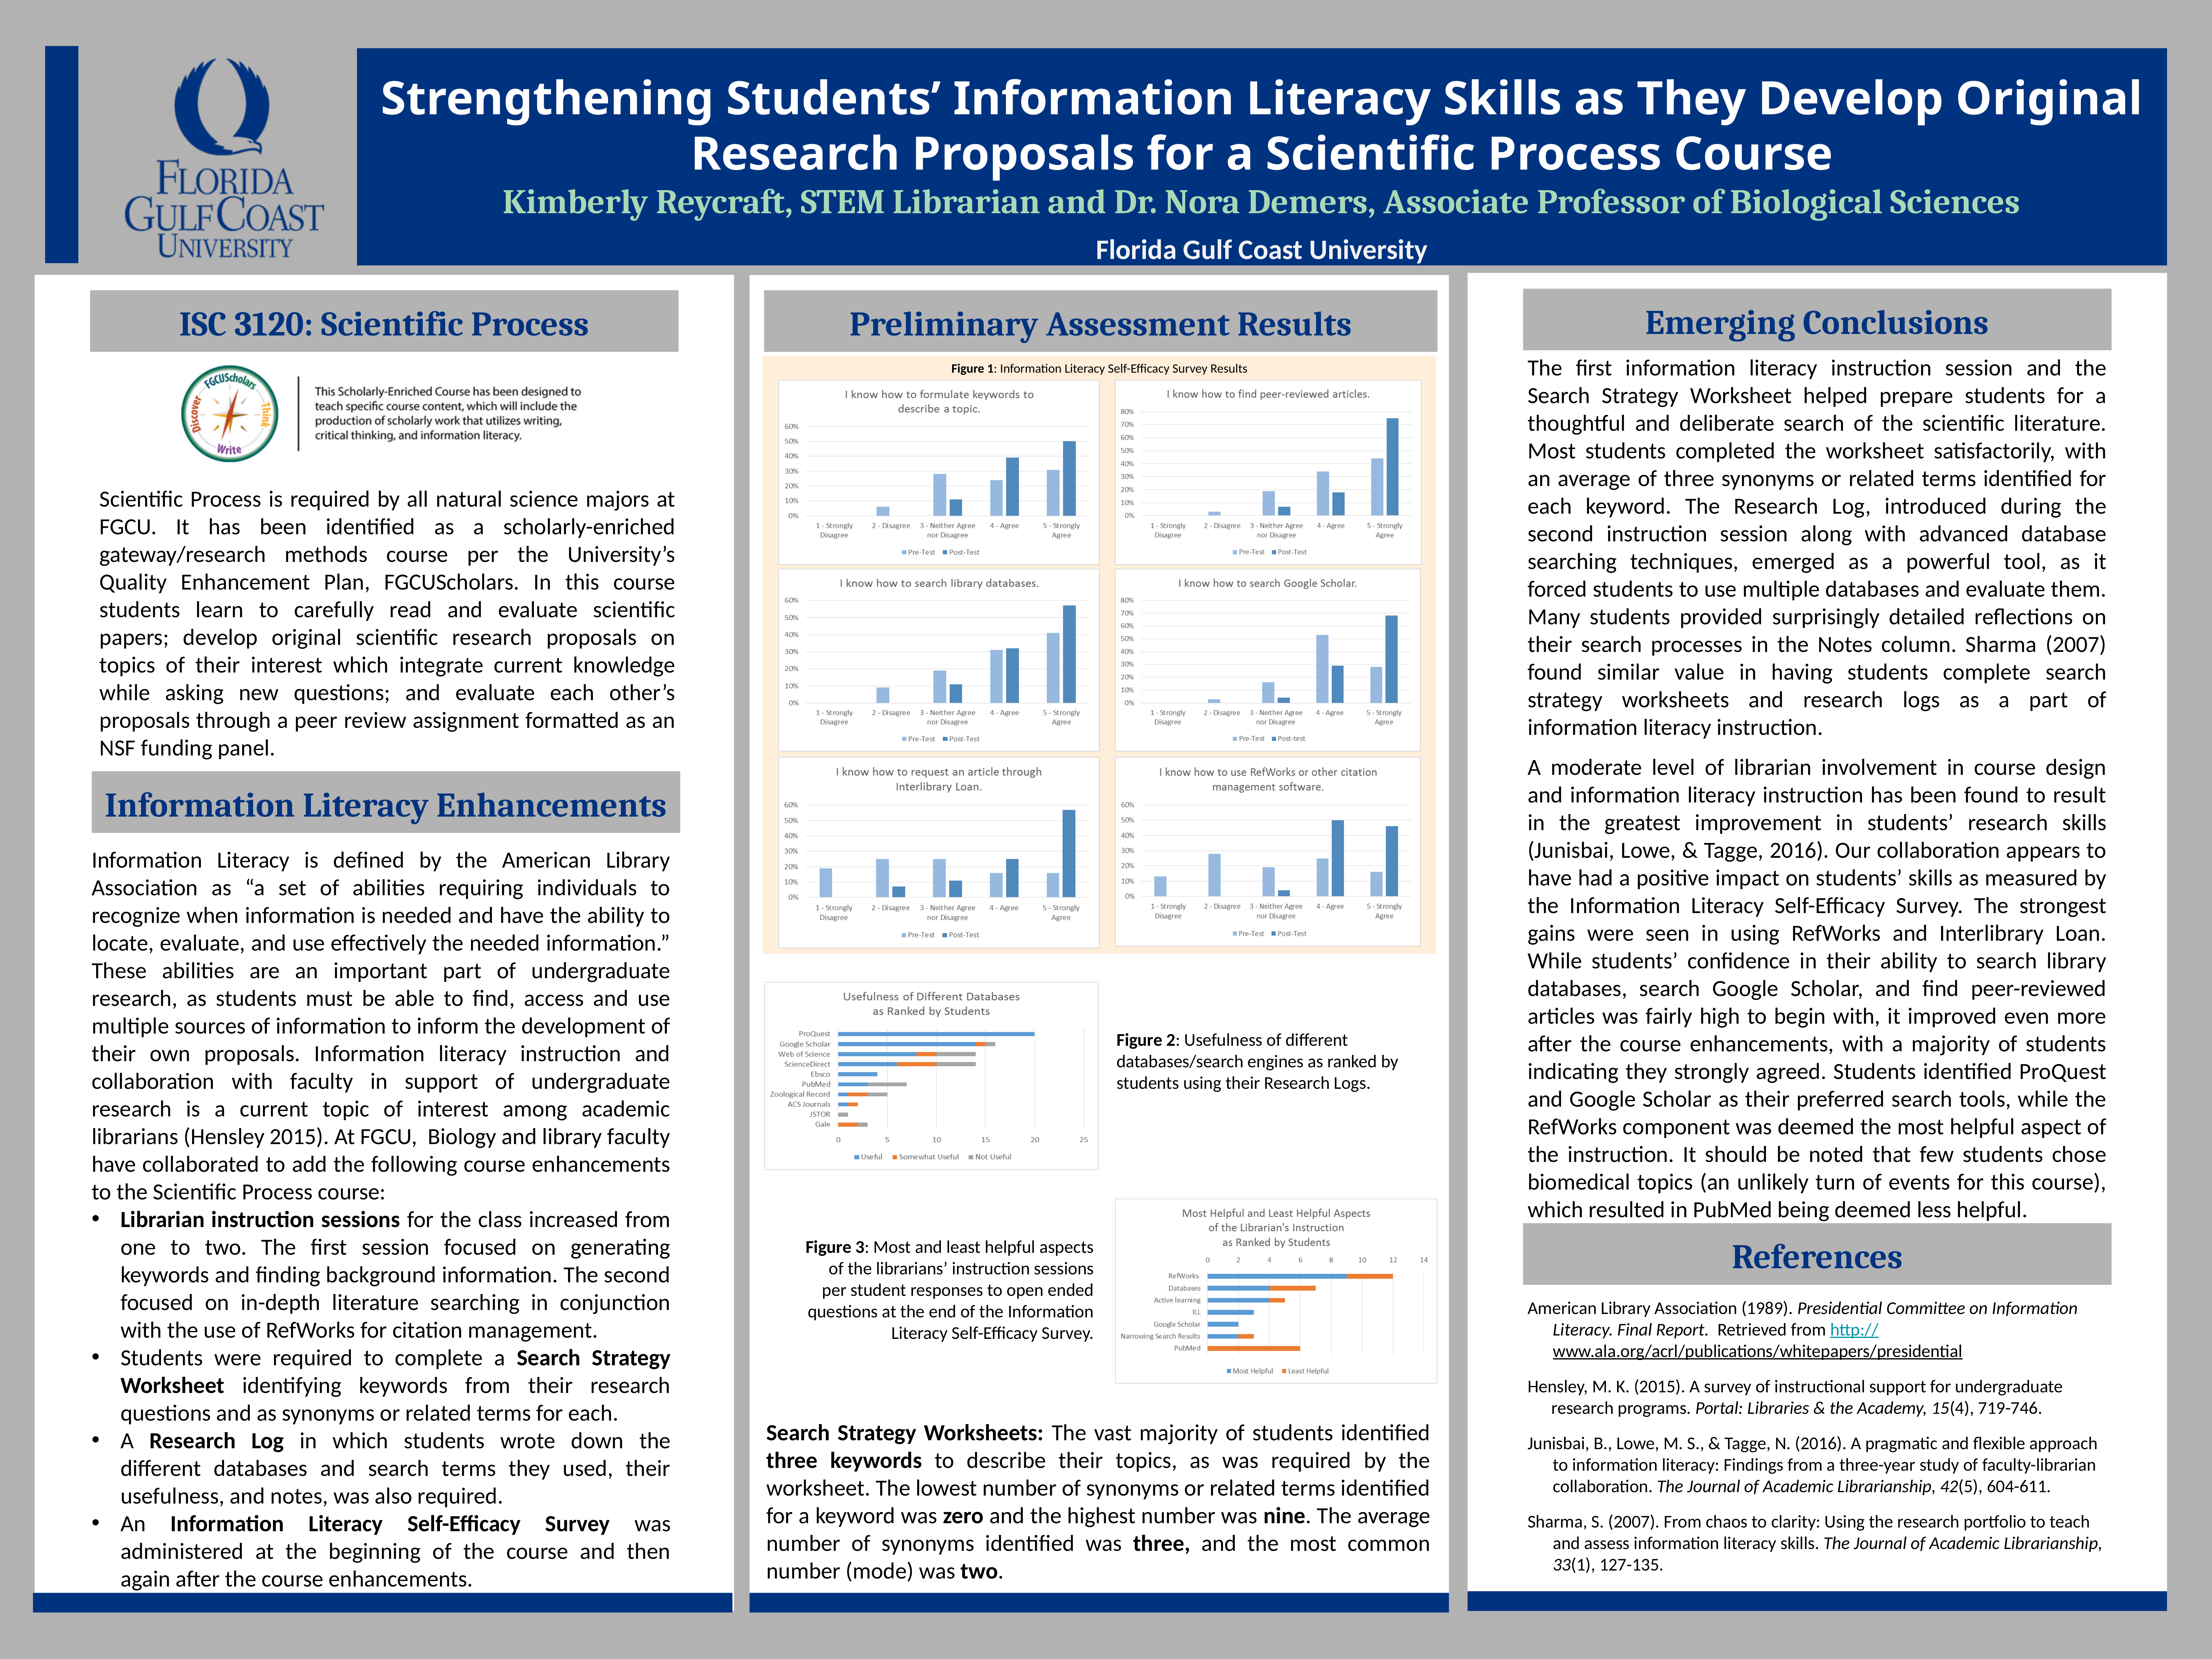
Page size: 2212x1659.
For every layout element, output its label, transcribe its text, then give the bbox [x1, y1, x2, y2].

text_box [1467, 273, 2167, 1591]
picture [1115, 757, 1421, 947]
text_box Search Strategy Worksheets: The vast majority of students identified three keywords to describe their topics, as was required by the worksheet. The lowest number of synonyms or related terms identified for a keyword was zero and the highest number was nine. The average number of synonyms identified was three, and the most common number (mode) was two. [762, 1415, 1435, 1586]
text_box [33, 1593, 733, 1613]
text_box Figure 1: Information Literacy Self-Efficacy Survey Results [778, 358, 1421, 378]
picture [778, 379, 1100, 565]
picture [84, 48, 351, 261]
text_box [34, 275, 734, 1611]
text_box References [1523, 1223, 2112, 1285]
text_box Strengthening Students’ Information Literacy Skills as They Develop Original Research Proposals for a Scientific Process Course Kimberly Reycraft, STEM Librarian and Dr. Nora Demers, Associate Professor of Biological Sciences Florida Gulf Coast University [357, 42, 2167, 267]
text_box Emerging Conclusions [1523, 288, 2112, 350]
picture [778, 569, 1100, 751]
text_box [1467, 1591, 2167, 1611]
picture [1115, 379, 1422, 565]
text_box [762, 355, 1436, 954]
picture [175, 361, 586, 469]
text_box Figure 3: Most and least helpful aspects of the librarians’ instruction sessions per student responses to open ended questions at the end of the Information Literacy Self-Efficacy Survey. [796, 1233, 1099, 1345]
text_box Figure 2: Usefulness of different databases/search engines as ranked by students using their Research Logs. [1112, 1026, 1409, 1095]
picture [764, 982, 1099, 1171]
picture [1115, 569, 1421, 751]
text_box [45, 46, 79, 263]
text_box The first information literacy instruction session and the Search Strategy Worksheet helped prepare students for a thoughtful and deliberate search of the scientific literature. Most students completed the worksheet satisfactorily, with an average of three synonyms or related terms identified for each keyword. The Research Log, introduced during the second instruction session along with advanced database searching techniques, emerged as a powerful tool, as it forced students to use multiple databases and evaluate them. Many students provided surprisingly detailed reflections on their search processes in the Notes column. Sharma (2007) found similar value in having students complete search strategy worksheets and research logs as a part of information literacy instruction. A moderate level of librarian involvement in course design and information literacy instruction has been found to result in the greatest improvement in students’ research skills (Junisbai, Lowe, & Tagge, 2016). Our collaboration appears to have had a positive impact on students’ skills as measured by the Information Literacy Self-Efficacy Survey. The strongest gains were seen in using RefWorks and Interlibrary Loan. While students’ confidence in their ability to search library databases, search Google Scholar, and find peer-reviewed articles was fairly high to begin with, it improved even more after the course enhancements, with a majority of students indicating they strongly agreed. Students identified ProQuest and Google Scholar as their preferred search tools, while the RefWorks component was deemed the most helpful aspect of the instruction. It should be noted that few students chose biomedical topics (an unlikely turn of events for this course), which resulted in PubMed being deemed less helpful. [1523, 350, 2112, 1223]
text_box Scientific Process is required by all natural science majors at FGCU. It has been identified as a scholarly-enriched gateway/research methods course per the University’s Quality Enhancement Plan, FGCUScholars. In this course students learn to carefully read and evaluate scientific papers; develop original scientific research proposals on topics of their interest which integrate current knowledge while asking new questions; and evaluate each other’s proposals through a peer review assignment formatted as an NSF funding panel. [95, 481, 680, 763]
text_box [749, 1593, 1449, 1613]
text_box Information Literacy is defined by the American Library Association as “a set of abilities requiring individuals to recognize when information is needed and have the ability to locate, evaluate, and use effectively the needed information.” These abilities are an important part of undergraduate research, as students must be able to find, access and use multiple sources of information to inform the development of their own proposals. Information literacy instruction and collaboration with faculty in support of undergraduate research is a current topic of interest among academic librarians (Hensley 2015). At FGCU, Biology and library faculty have collaborated to add the following course enhancements to the Scientific Process course: Librarian instruction sessions for the class increased from one to two. The first session focused on generating keywords and finding background information. The second focused on in-depth literature searching in conjunction with the use of RefWorks for citation management. Students were required to complete a Search Strategy Worksheet identifying keywords from their research questions and as synonyms or related terms for each. A Research Log in which students wrote down the different databases and search terms they used, their usefulness, and notes, was also required. An Information Literacy Self-Efficacy Survey was administered at the beginning of the course and then again after the course enhancements. [87, 842, 676, 1593]
text_box Information Literacy Enhancements [92, 771, 680, 833]
picture [1115, 1198, 1438, 1384]
text_box Preliminary Assessment Results [764, 290, 1437, 352]
text_box ISC 3120: Scientific Process [90, 290, 679, 352]
text_box [749, 275, 1449, 1593]
text_box American Library Association (1989). Presidential Committee on Information Literacy. Final Report. Retrieved from http://www.ala.org/acrl/publications/whitepapers/presidential Hensley, M. K. (2015). A survey of instructional support for undergraduate research programs. Portal: Libraries & the Academy, 15(4), 719-746. Junisbai, B., Lowe, M. S., & Tagge, N. (2016). A pragmatic and flexible approach to information literacy: Findings from a three-year study of faculty-librarian collaboration. The Journal of Academic Librarianship, 42(5), 604-611. Sharma, S. (2007). From chaos to clarity: Using the research portfolio to teach and assess information literacy skills. The Journal of Academic Librarianship, 33(1), 127-135. [1523, 1294, 2112, 1603]
picture [778, 757, 1100, 948]
